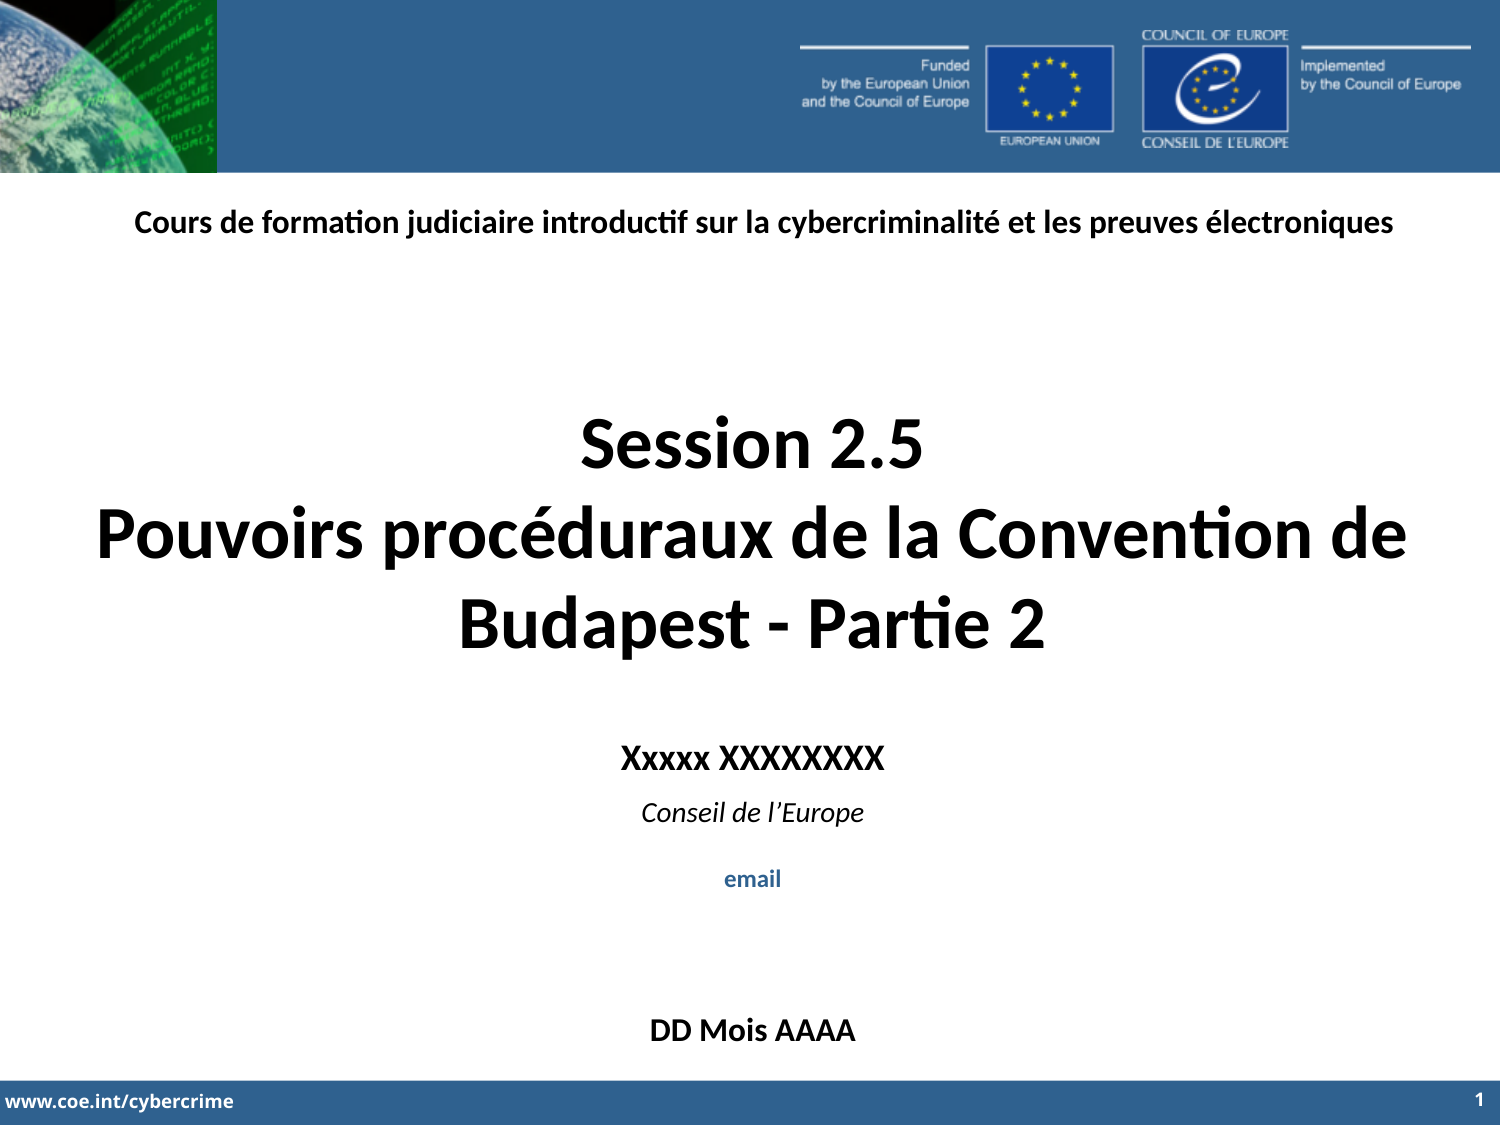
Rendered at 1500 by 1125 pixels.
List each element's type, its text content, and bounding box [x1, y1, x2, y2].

picture [799, 30, 1471, 148]
text_box Cours de formation judiciaire introductif sur la cybercriminalité et les preuves électroniques [59, 193, 1471, 248]
picture [0, 1, 217, 173]
text_box Session 2.5 Pouvoirs procéduraux de la Convention de Budapest - Partie 2 Xxxxx XXXXXXXX Conseil de l’Europe email DD Mois AAAA [47, 385, 1459, 1056]
